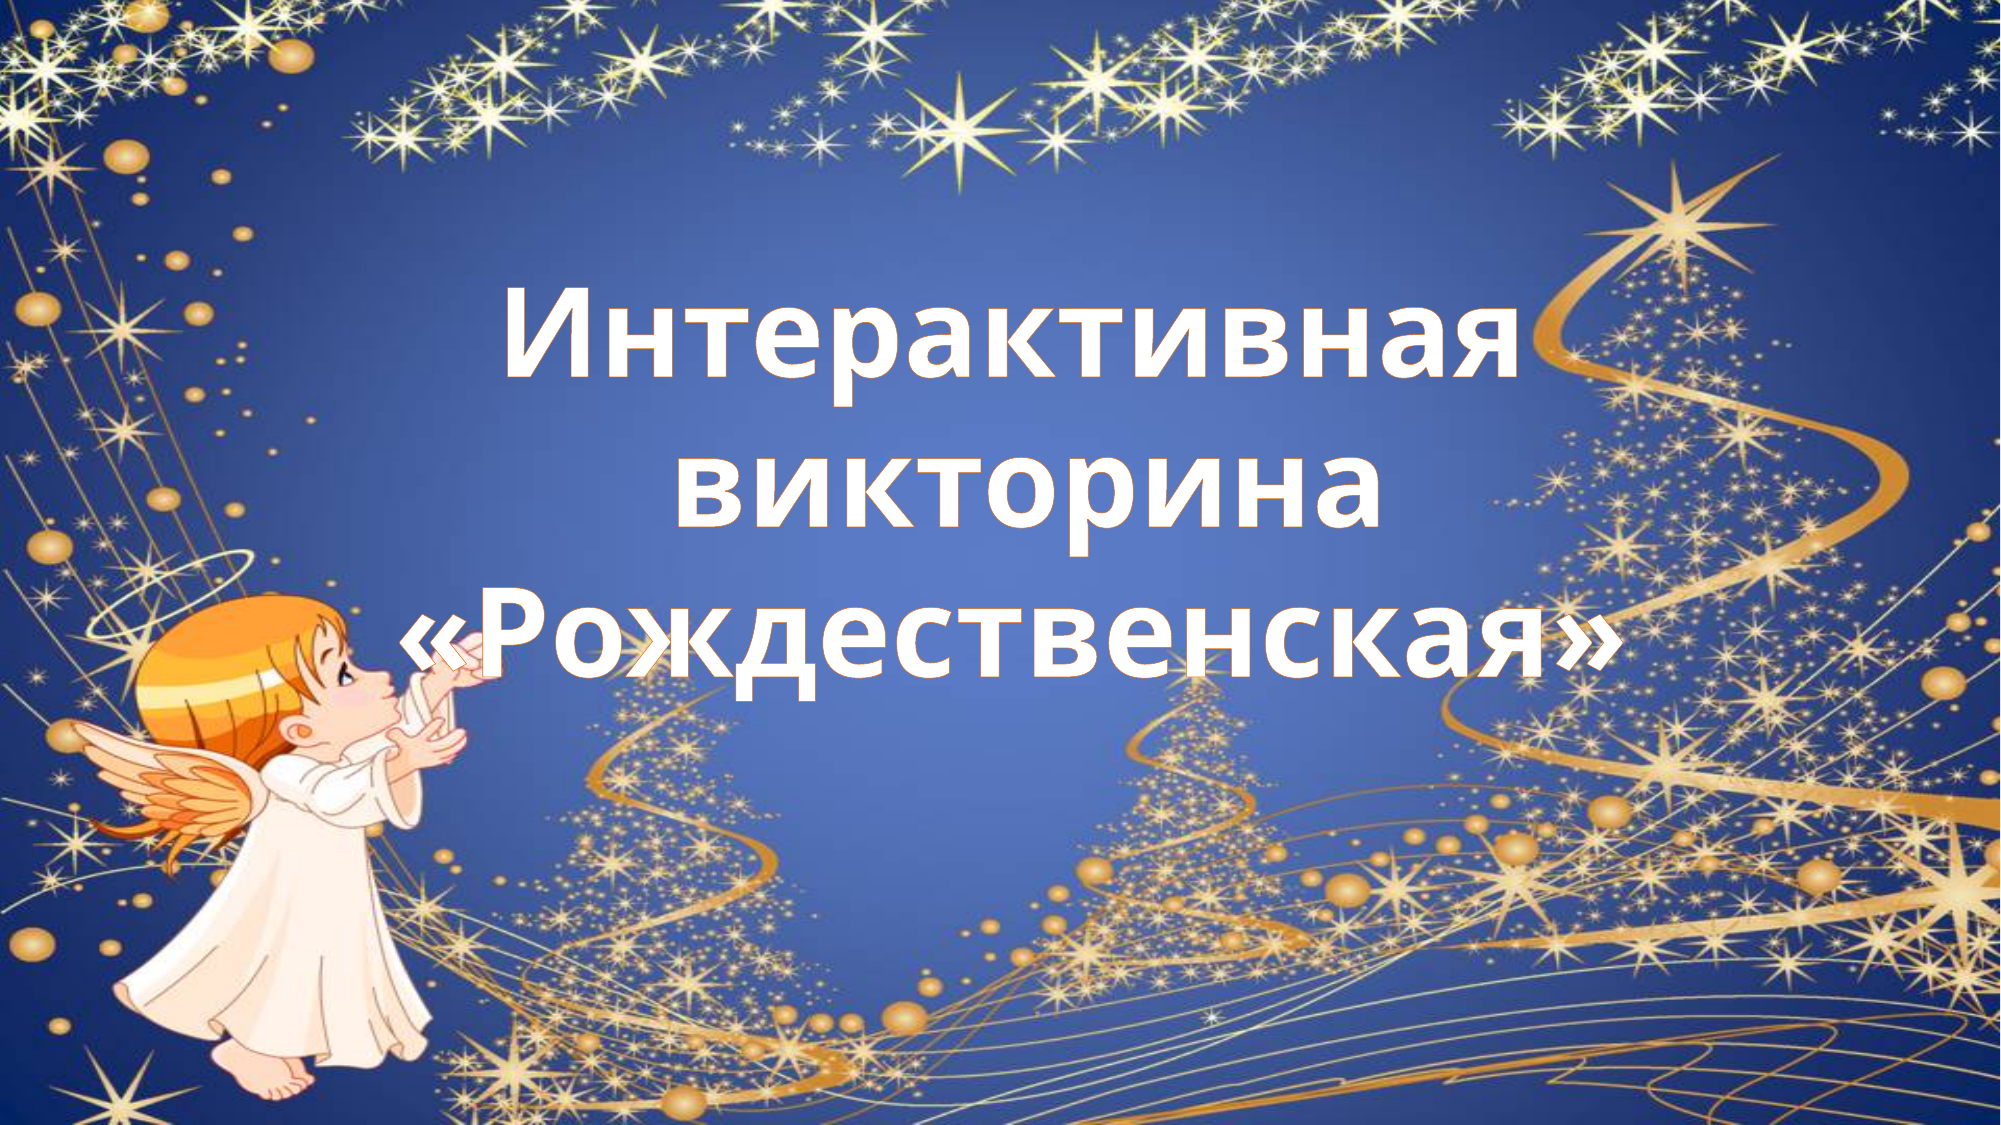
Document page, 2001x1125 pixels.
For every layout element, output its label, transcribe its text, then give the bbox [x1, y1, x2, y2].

picture [0, 0, 2001, 1125]
text_box Интерактивная викторина «Рождественская» [66, 244, 1957, 710]
